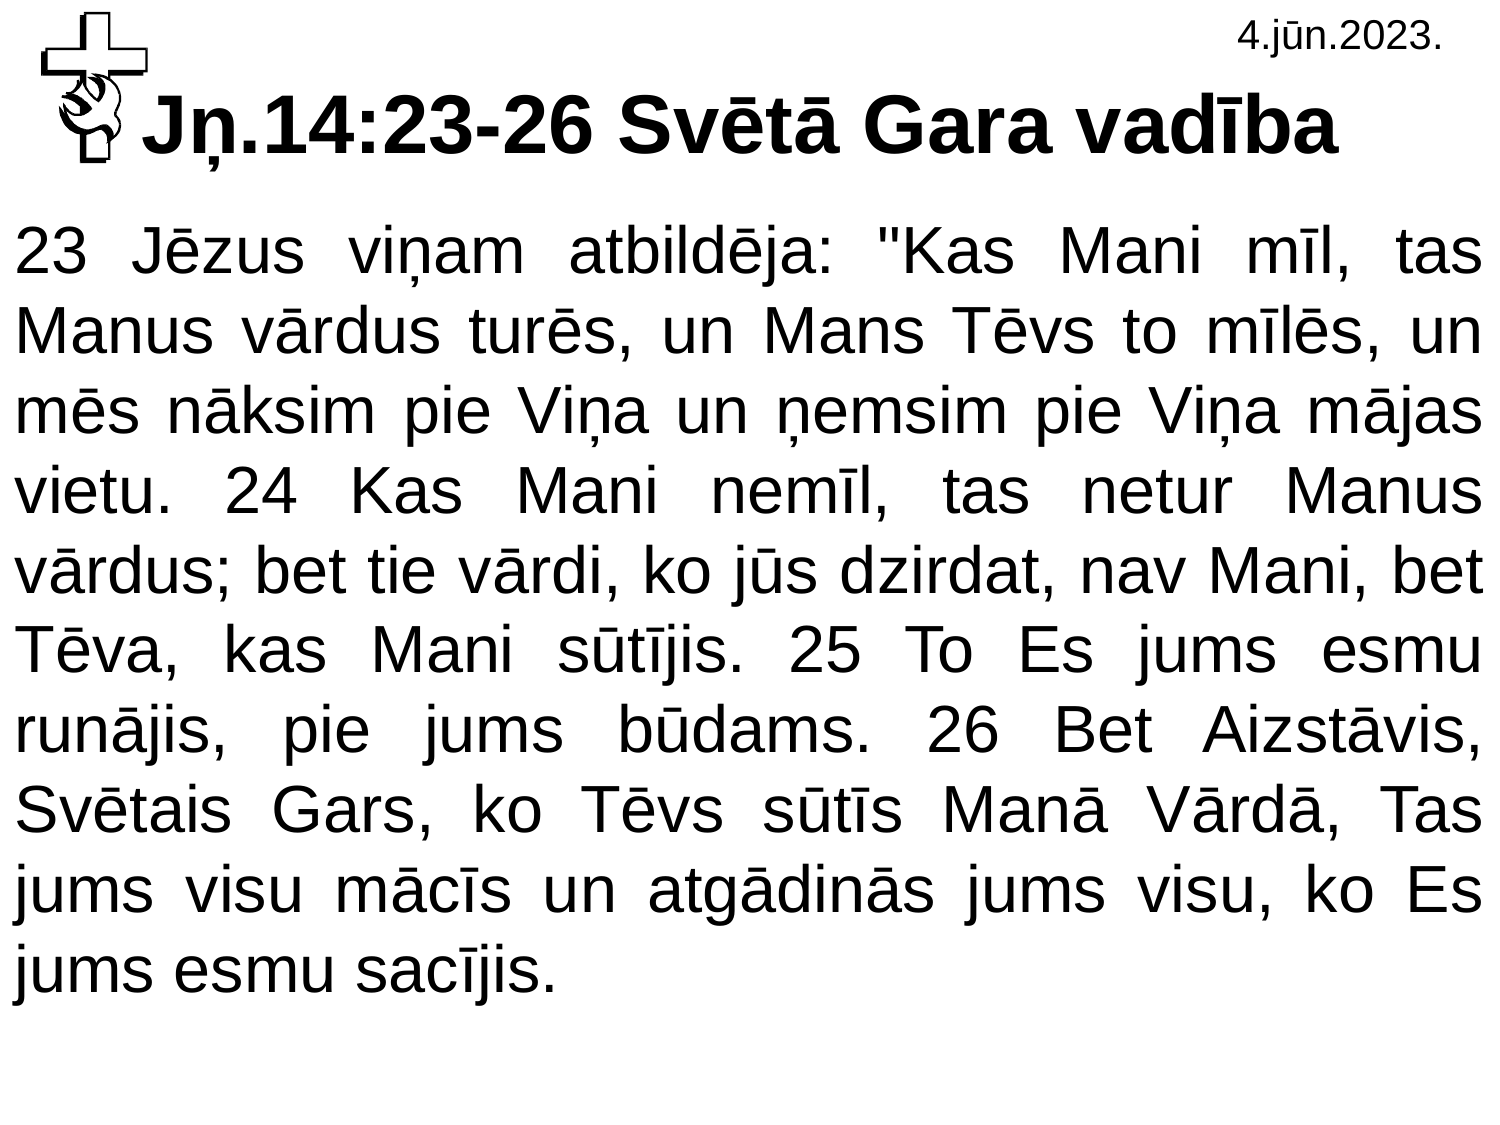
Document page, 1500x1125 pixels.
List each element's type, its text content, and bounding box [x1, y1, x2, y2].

text_box 23 Jēzus viņam atbildēja: "Kas Mani mīl, tas Manus vārdus turēs, un Mans Tēvs to mīlēs, un mēs nāksim pie Viņa un ņemsim pie Viņa mājas vietu. 24 Kas Mani nemīl, tas netur Manus vārdus; bet tie vārdi, ko jūs dzirdat, nav Mani, bet Tēva, kas Mani sūtījis. 25 To Es jums esmu runājis, pie jums būdams. 26 Bet Aizstāvis, Svētais Gars, ko Tēvs sūtīs Manā Vārdā, Tas jums visu mācīs un atgādinās jums visu, ko Es jums esmu sacījis. [0, 199, 1500, 1014]
title Jņ.14:23-26 Svētā Gara vadība [70, 32, 1412, 199]
picture [40, 11, 148, 164]
text_box 4.jūn.2023. [1222, 0, 1500, 65]
